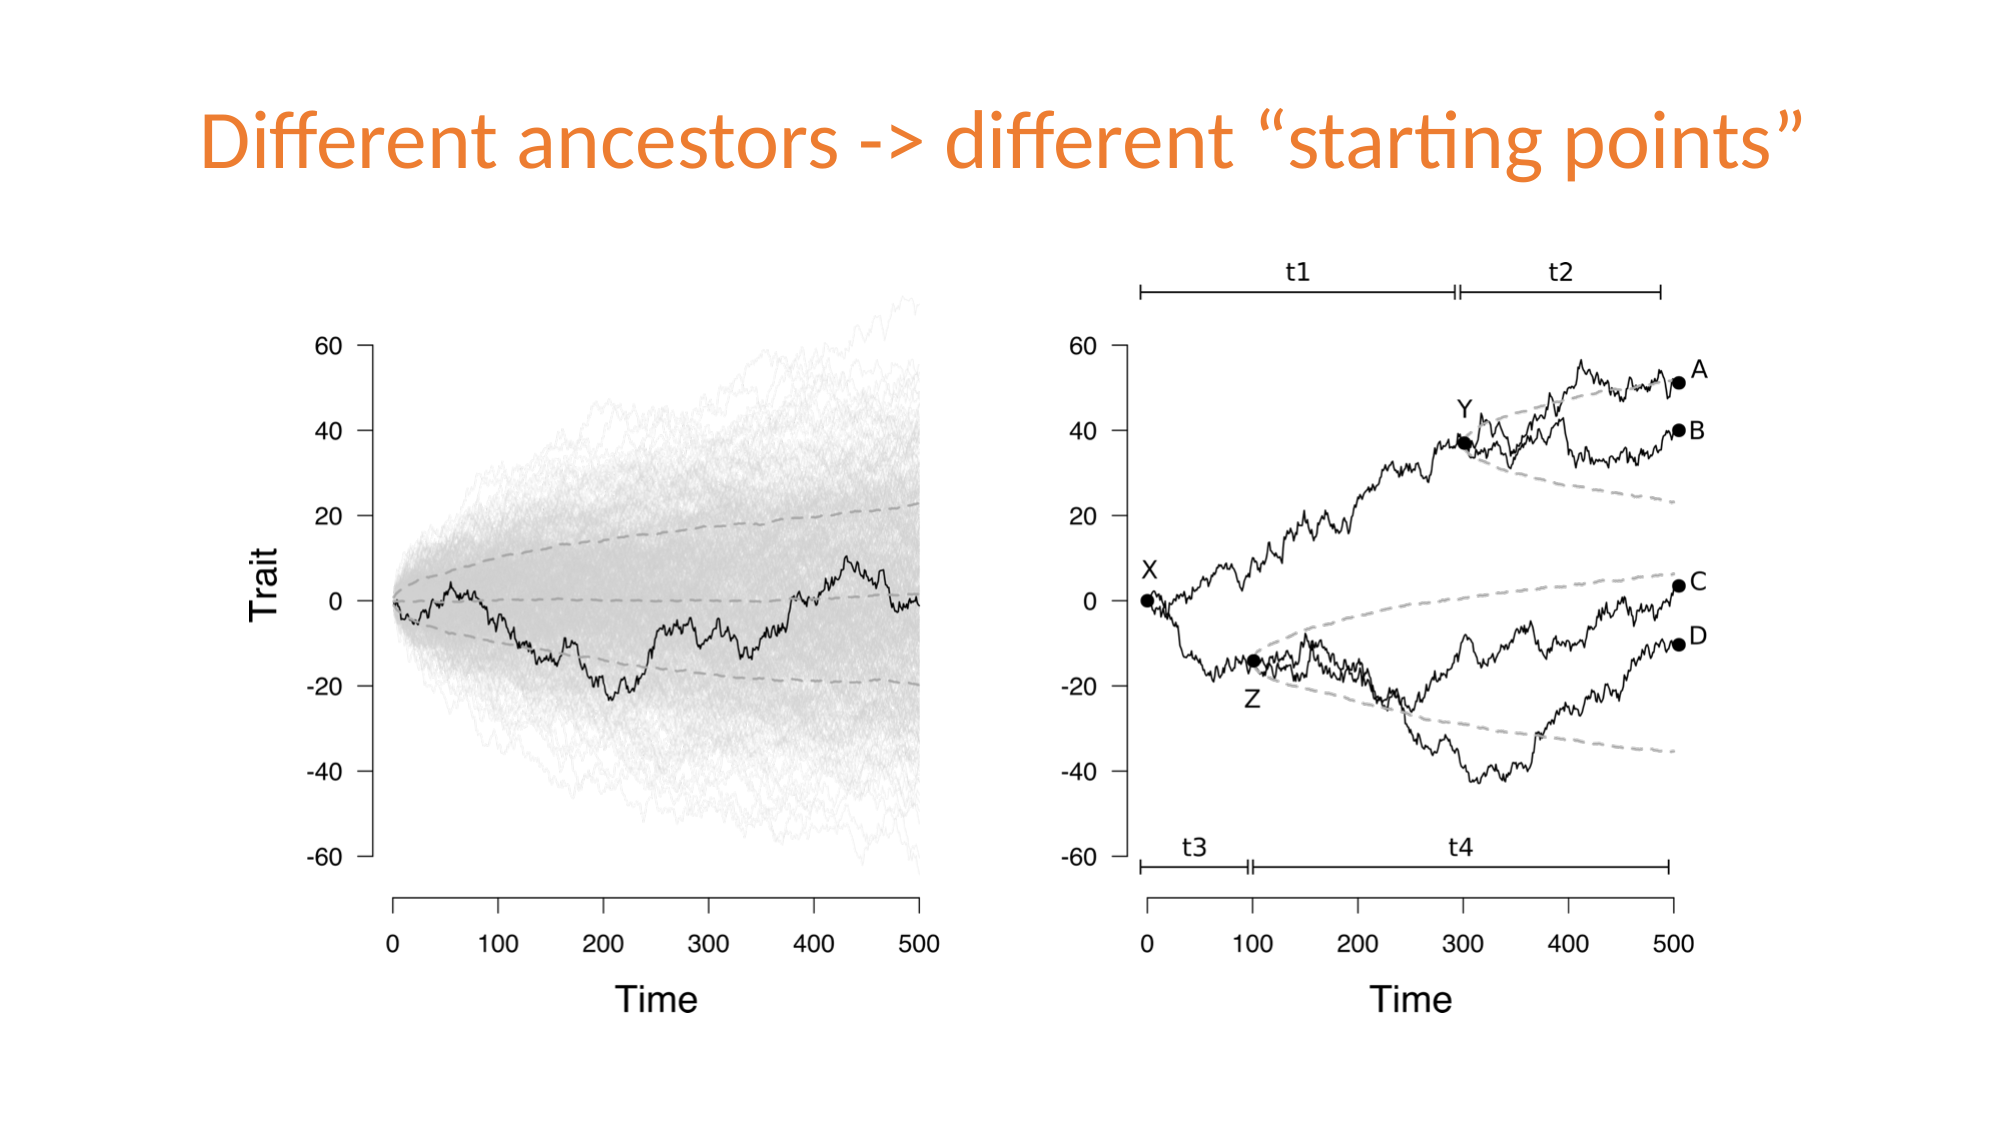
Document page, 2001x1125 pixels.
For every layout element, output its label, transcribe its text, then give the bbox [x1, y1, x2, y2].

picture [249, 262, 1708, 1013]
text_box Different ancestors -> different “starting points” [184, 77, 1941, 193]
